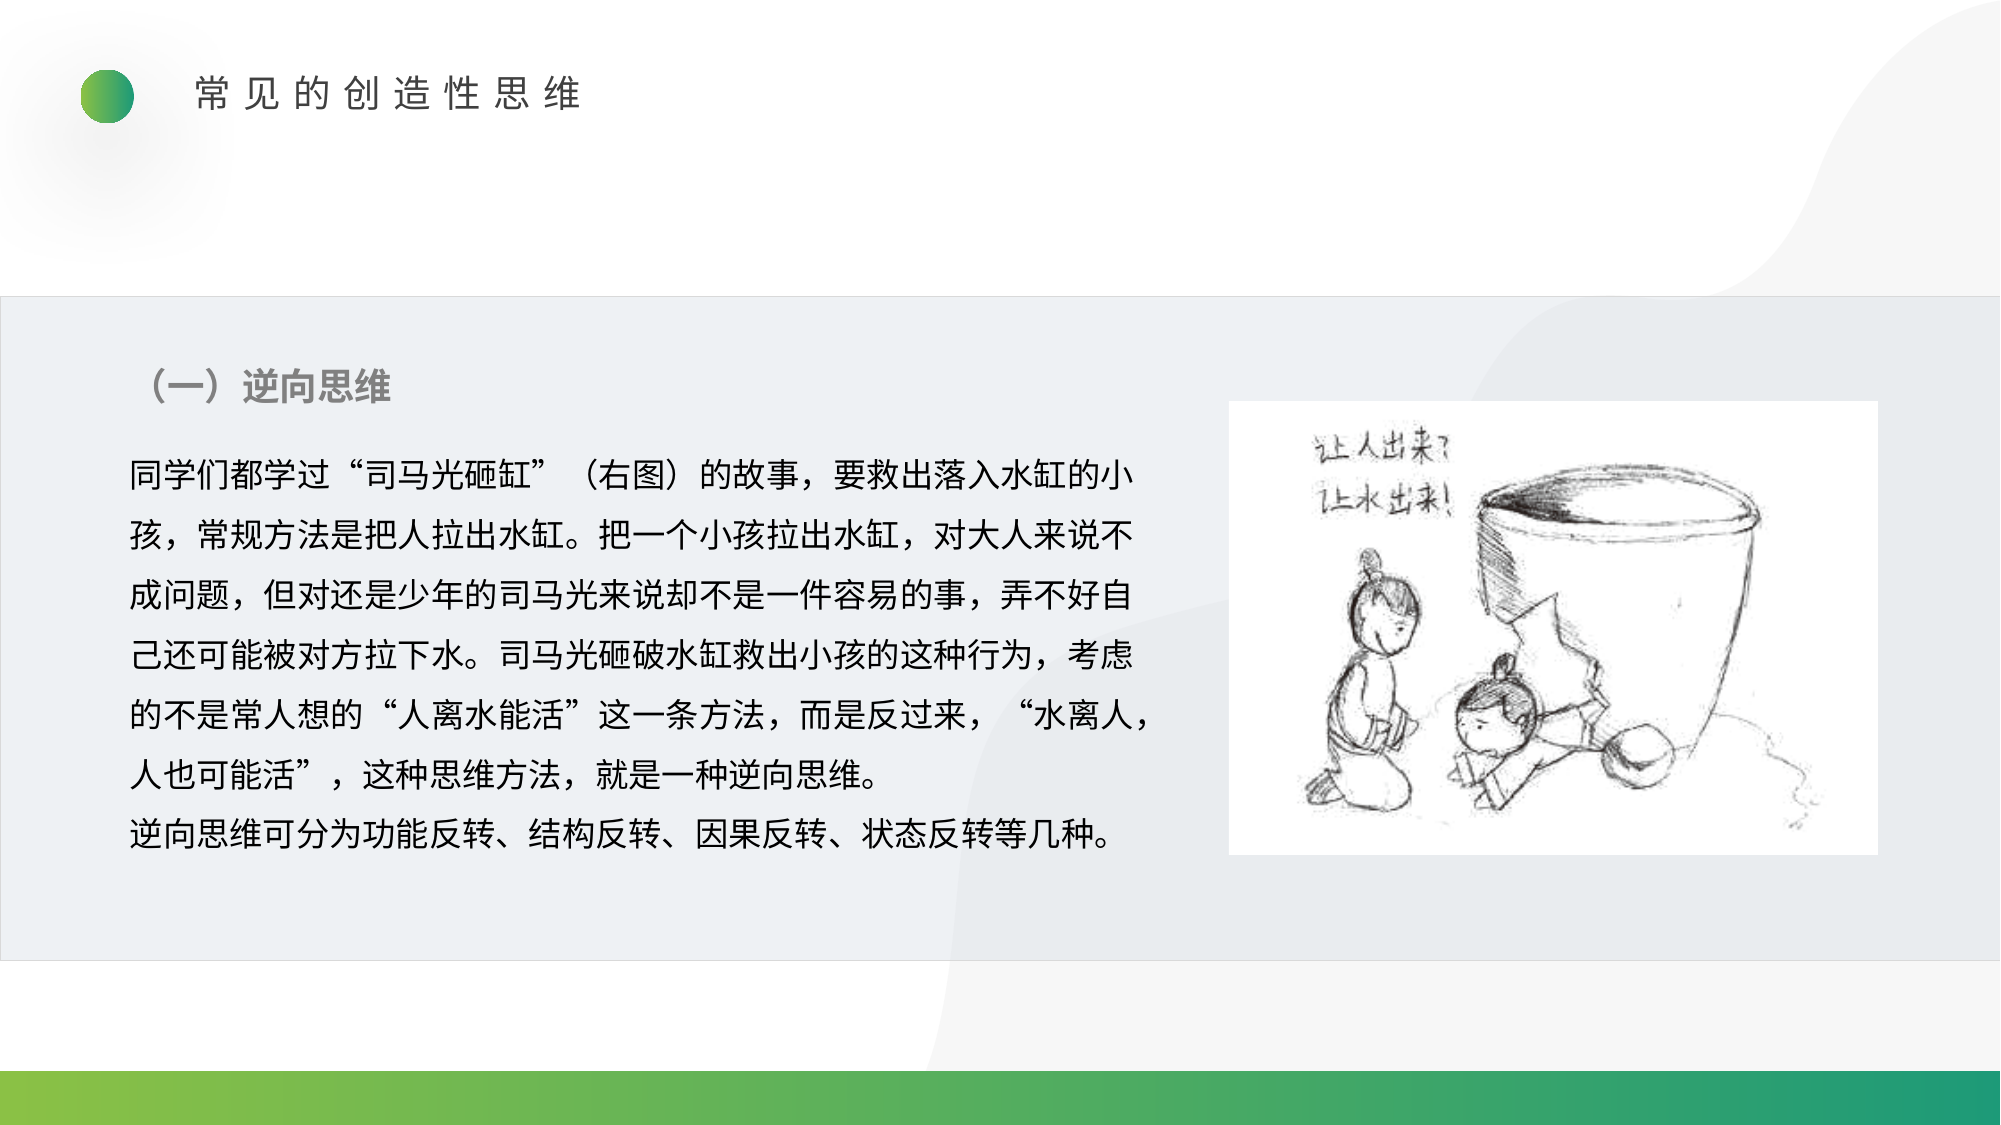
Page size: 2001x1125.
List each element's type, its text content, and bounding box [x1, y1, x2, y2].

text_box [0, 295, 2000, 961]
picture [1228, 401, 1878, 855]
text_box 常见的创造性思维 [178, 62, 749, 123]
text_box （一）逆向思维 [115, 355, 624, 416]
text_box 同学们都学过“司马光砸缸”（右图）的故事，要救出落入水缸的小孩，常规方法是把人拉出水缸。把一个小孩拉出水缸，对大人来说不成问题，但对还是少年的司马光来说却不是一件容易的事，弄不好自己还可能被对方拉下水。司马光砸破水缸救出小孩的这种行为，考虑的不是常人想的“人离水能活”这一条方法，而是反过来，“水离人，人也可能活”，这种思维方法，就是一种逆向思维。 逆向思维可分为功能反转、结构反转、因果反转、状态反转等几种。 [115, 427, 1149, 861]
